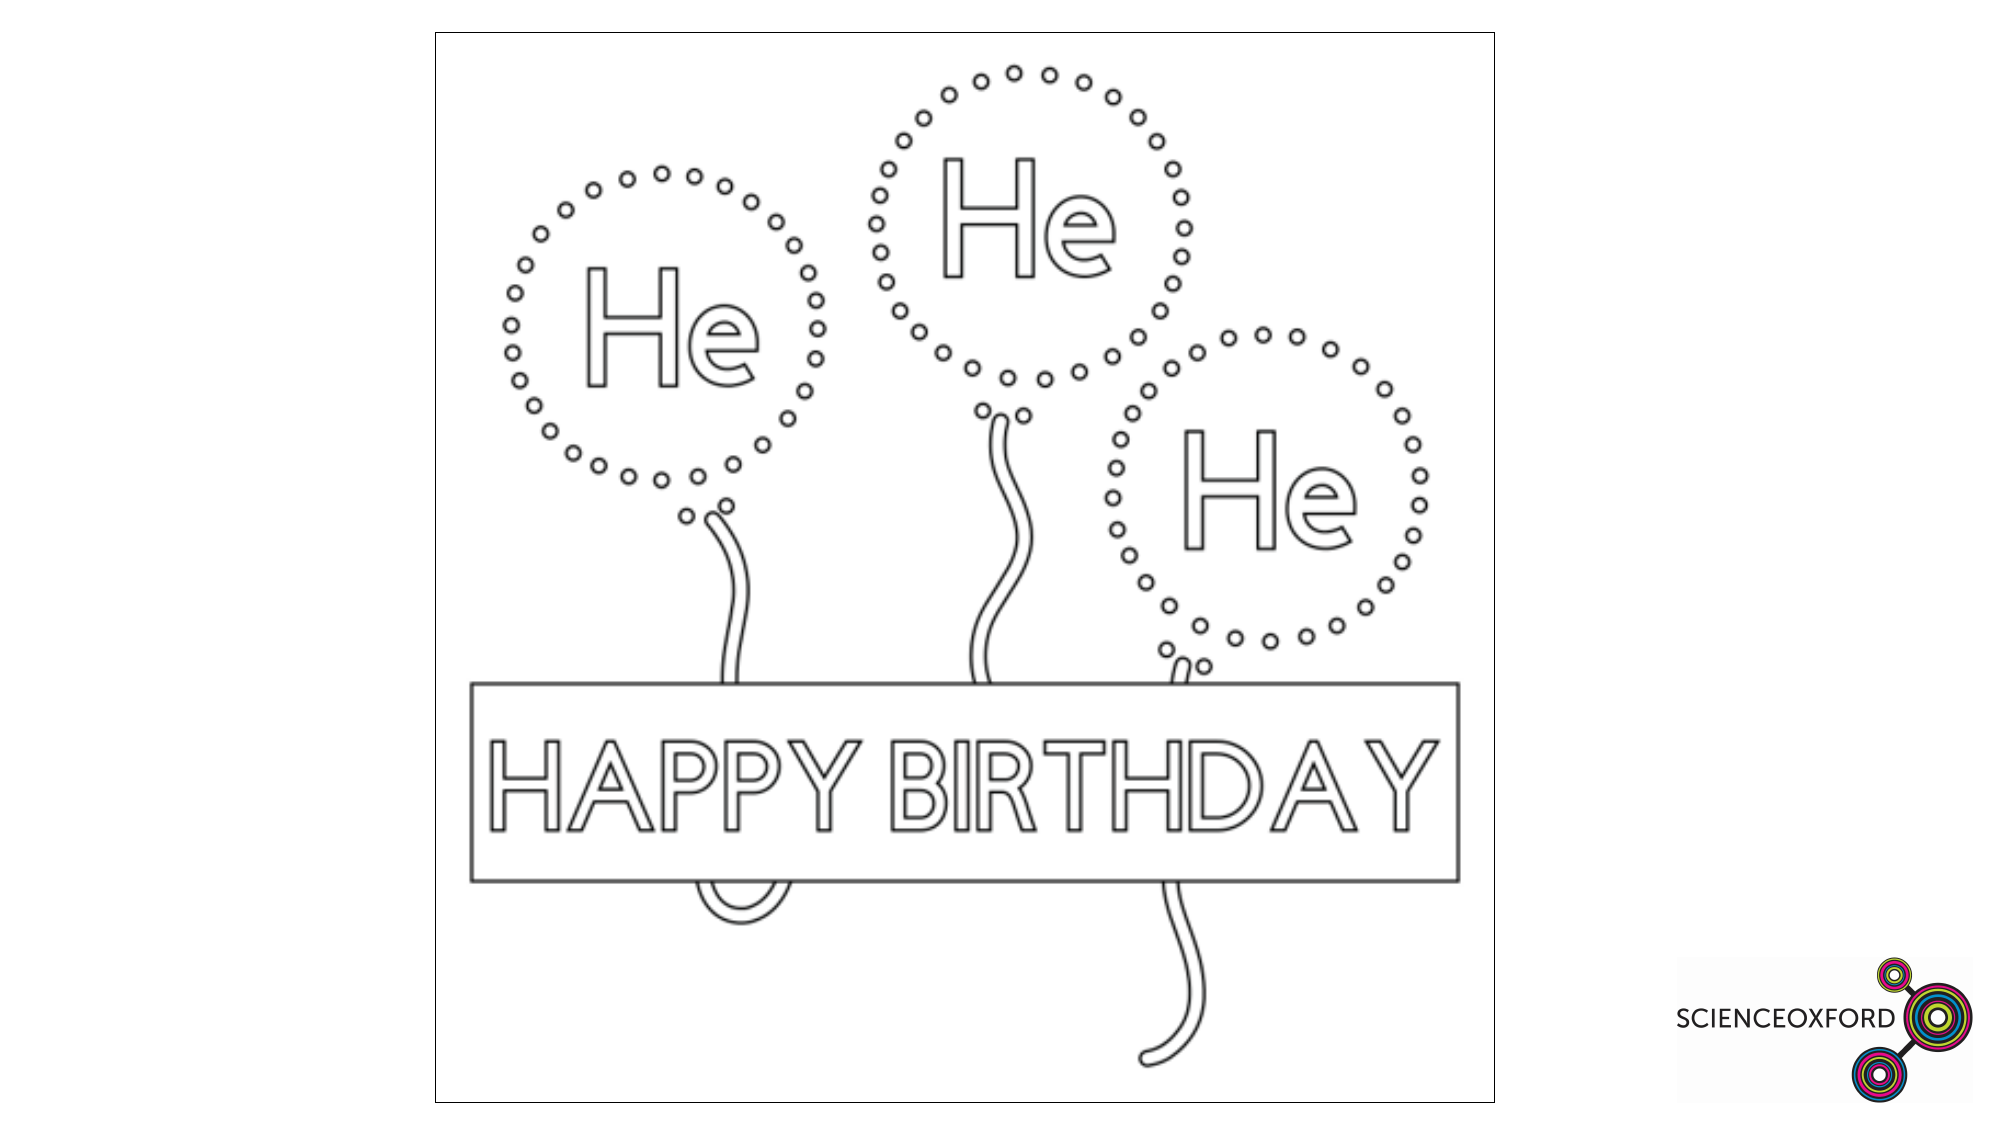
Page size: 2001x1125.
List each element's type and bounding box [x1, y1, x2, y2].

picture [434, 32, 1495, 1103]
picture [1677, 957, 1974, 1103]
